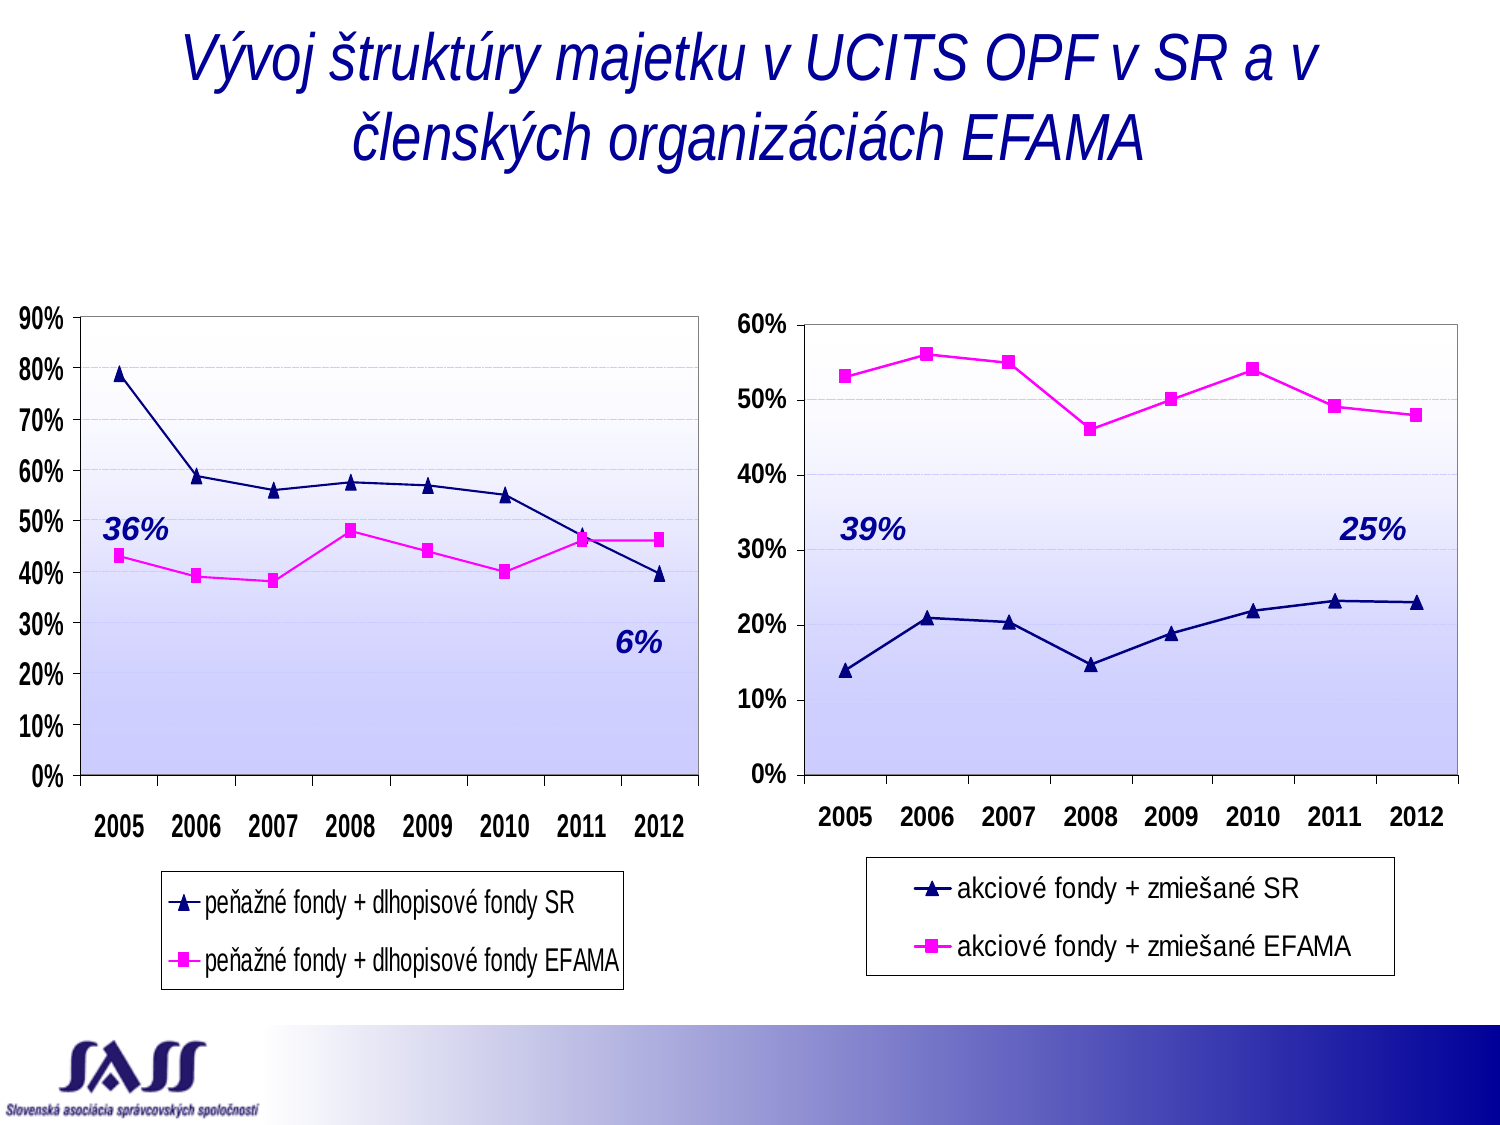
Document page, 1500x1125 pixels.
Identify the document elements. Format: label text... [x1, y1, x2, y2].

text_box [262, 1025, 1500, 1125]
picture [0, 1034, 272, 1125]
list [1016, 199, 1500, 988]
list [0, 124, 1013, 1001]
title Vývoj štruktúry majetku v UCITS OPF v SR a v členských organizáciách EFAMA [74, 44, 1426, 198]
